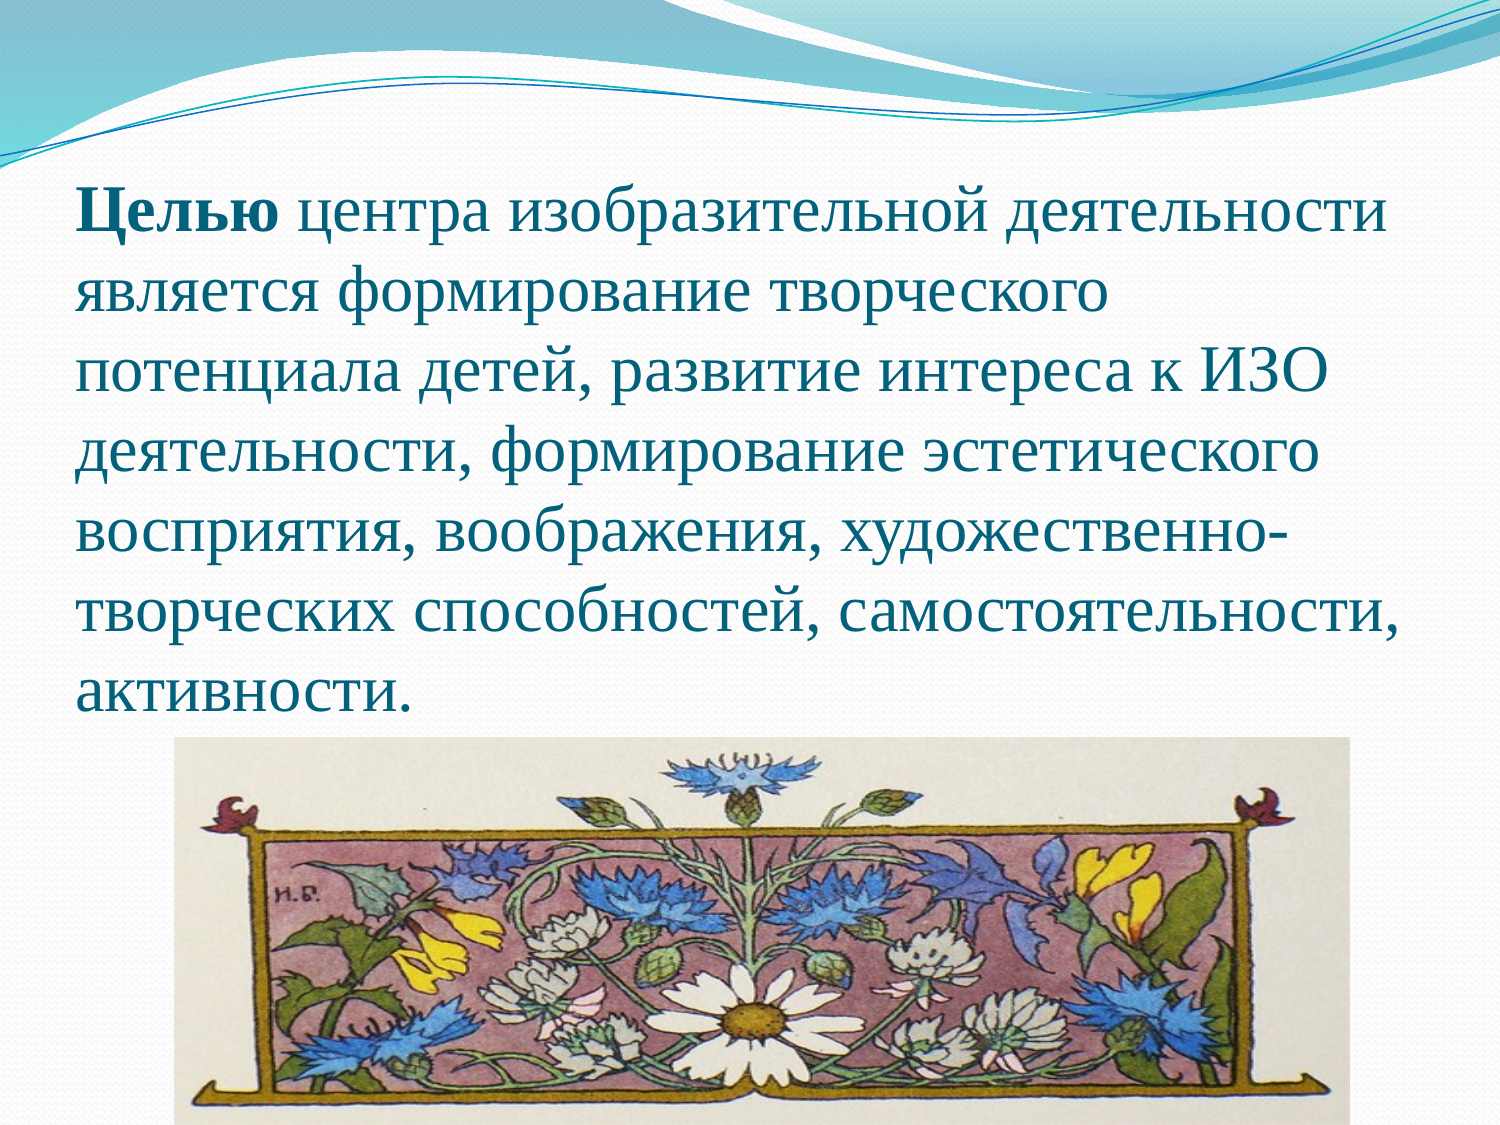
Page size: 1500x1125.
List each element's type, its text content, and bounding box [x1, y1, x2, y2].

picture [174, 737, 1351, 1125]
title Целью центра изобразительной деятельности является формирование творческого потенциала детей, развитие интереса к ИЗО деятельности, формирование эстетического восприятия, воображения, художественно- творческих способностей, самостоятельности, активности. [75, 115, 1438, 725]
